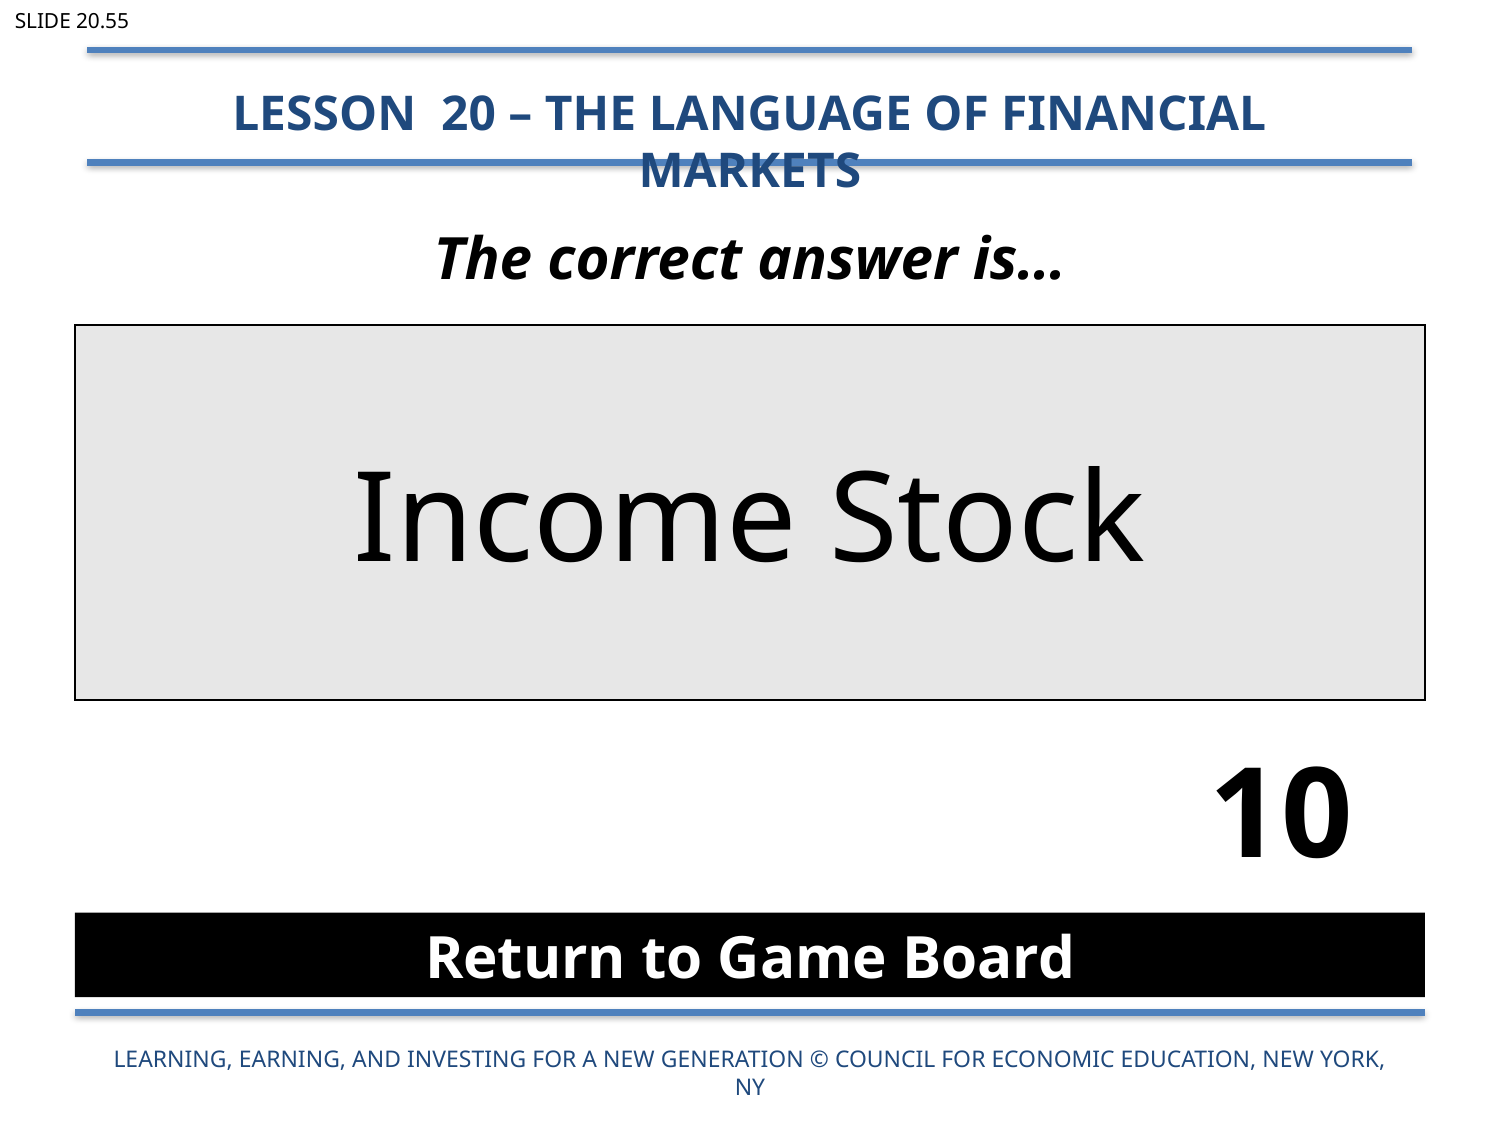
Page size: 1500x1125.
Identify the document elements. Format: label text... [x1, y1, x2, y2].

text_box The correct answer is… [74, 162, 1425, 350]
text_box 10 [1162, 724, 1400, 890]
text_box Return to Game Board [74, 912, 1425, 998]
table_header Income Stock [76, 350, 1424, 699]
text_box Lesson 20 – The Language of Financial Markets [125, 74, 1375, 161]
text_box Slide 20.55 [0, 0, 213, 40]
